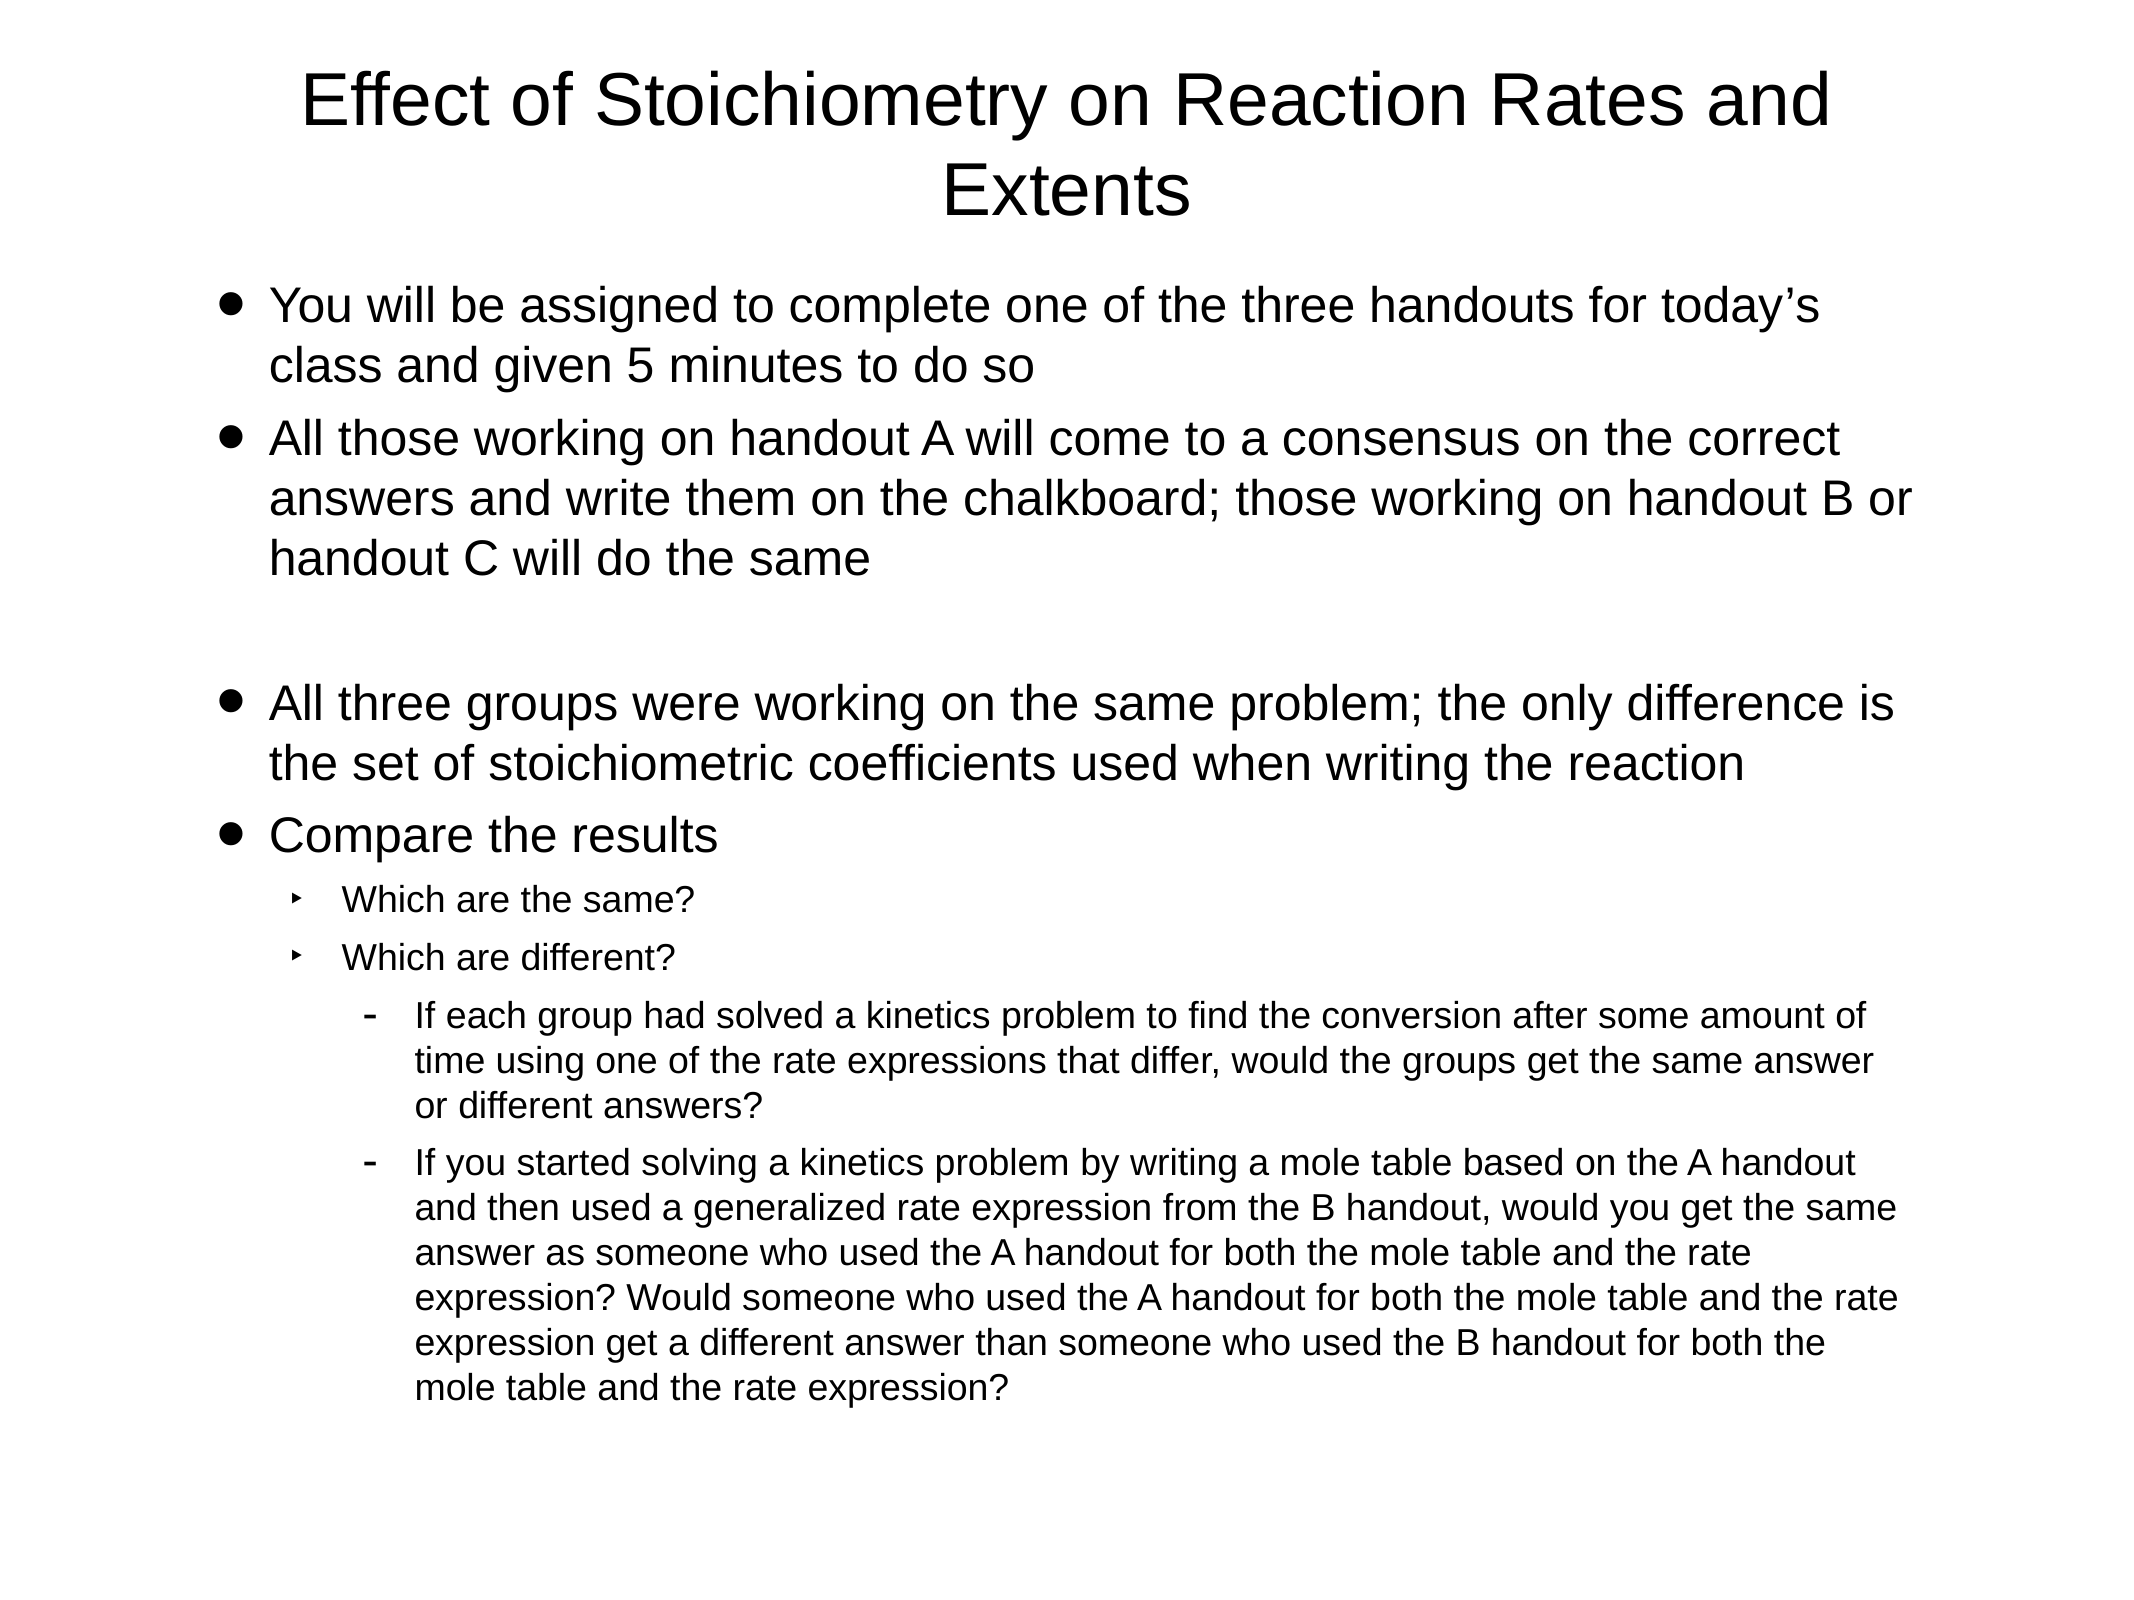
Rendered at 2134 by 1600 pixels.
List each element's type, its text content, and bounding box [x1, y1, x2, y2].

list You will be assigned to complete one of the three handouts for today’s class and given 5 minutes to do so All those working on handout A will come to a consensus on the correct answers and write them on the chalkboard; those working on handout B or handout C will do the same All three groups were working on the same problem; the only difference is the set of stoichiometric coefficients used when writing the reaction Compare the results Which are the same? Which are different? If each group had solved a kinetics problem to find the conversion after some amount of time using one of the rate expressions that differ, would the groups get the same answer or different answers? If you started solving a kinetics problem by writing a mole table based on the A handout and then used a generalized rate expression from the B handout, would you get the same answer as someone who used the A handout for both the mole table and the rate expression? Would someone who used the A handout for both the mole table and the rate expression get a different answer than someone who used the B handout for both the mole table and the rate expression? [208, 264, 1925, 1463]
title Effect of Stoichiometry on Reaction Rates and Extents [208, 41, 1925, 250]
